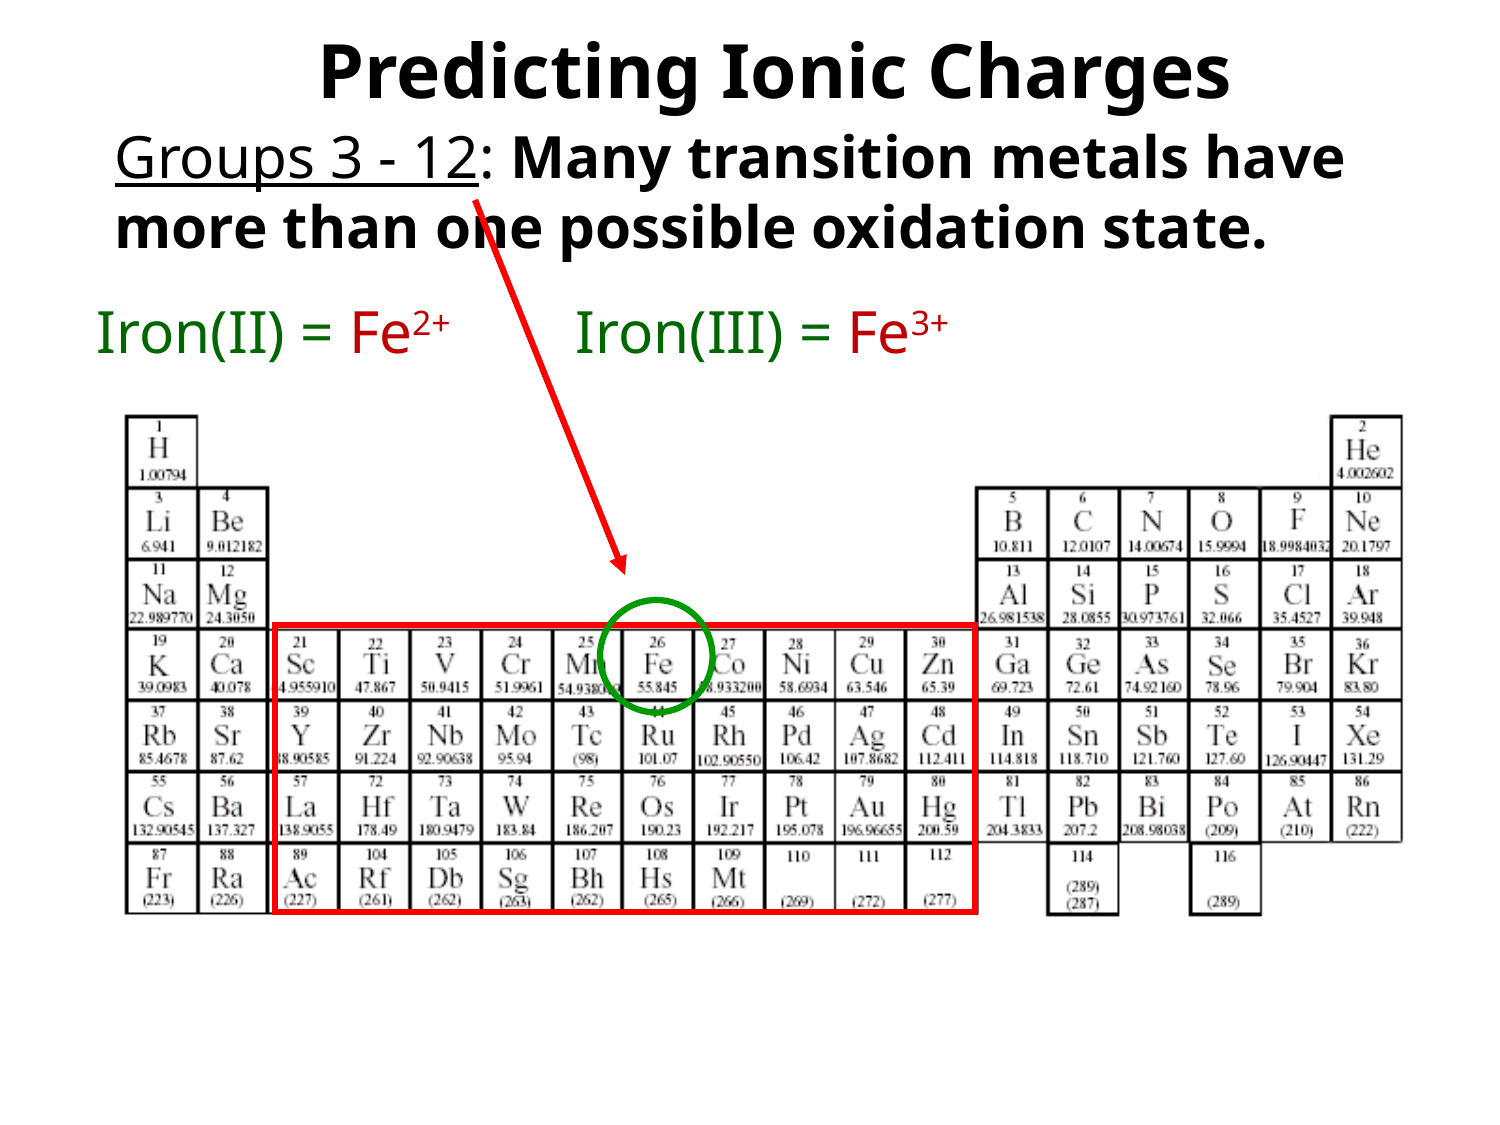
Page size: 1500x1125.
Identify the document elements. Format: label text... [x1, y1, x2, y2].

picture [99, 387, 1436, 943]
title Predicting Ionic Charges [137, 12, 1413, 112]
text_box Groups 3 - 12: Many transition metals have more than one possible oxidation state. [99, 112, 1450, 268]
text_box Iron(II) = Fe2+ [82, 287, 466, 373]
text_box Iron(III) = Fe3+ [560, 287, 965, 373]
